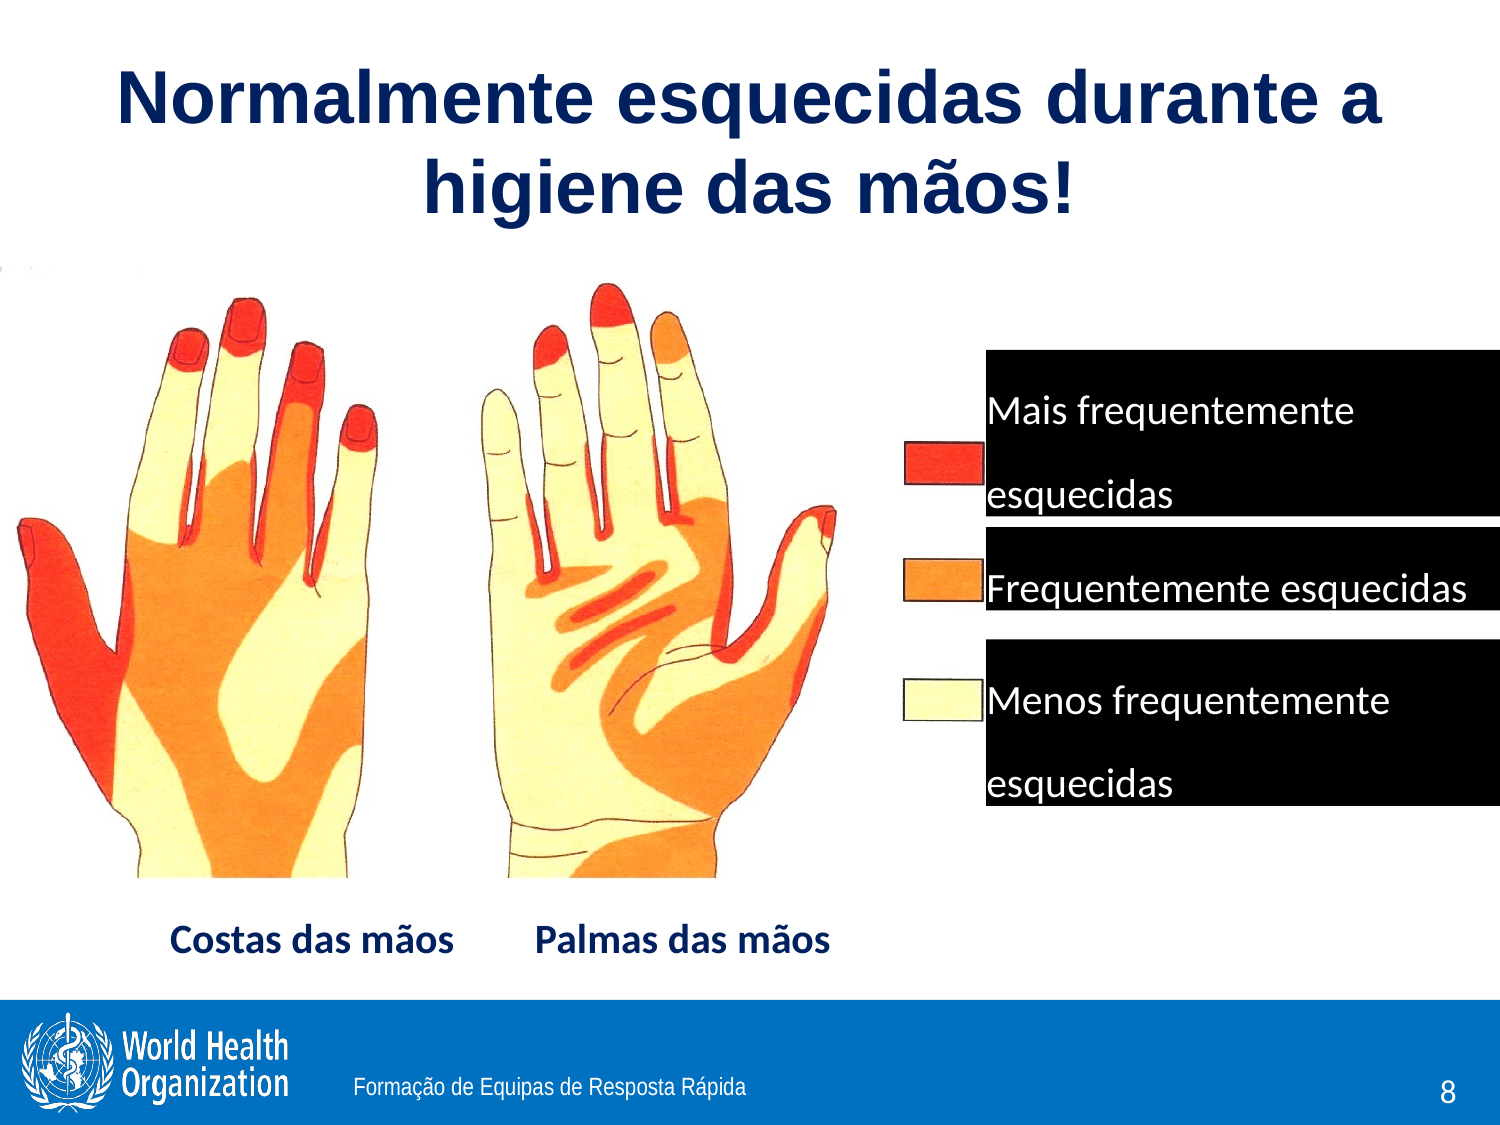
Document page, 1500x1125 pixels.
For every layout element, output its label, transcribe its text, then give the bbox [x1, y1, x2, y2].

title Normalmente esquecidas durante a higiene das mãos! [75, 45, 1425, 233]
picture [21, 1012, 288, 1113]
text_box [0, 266, 1500, 957]
